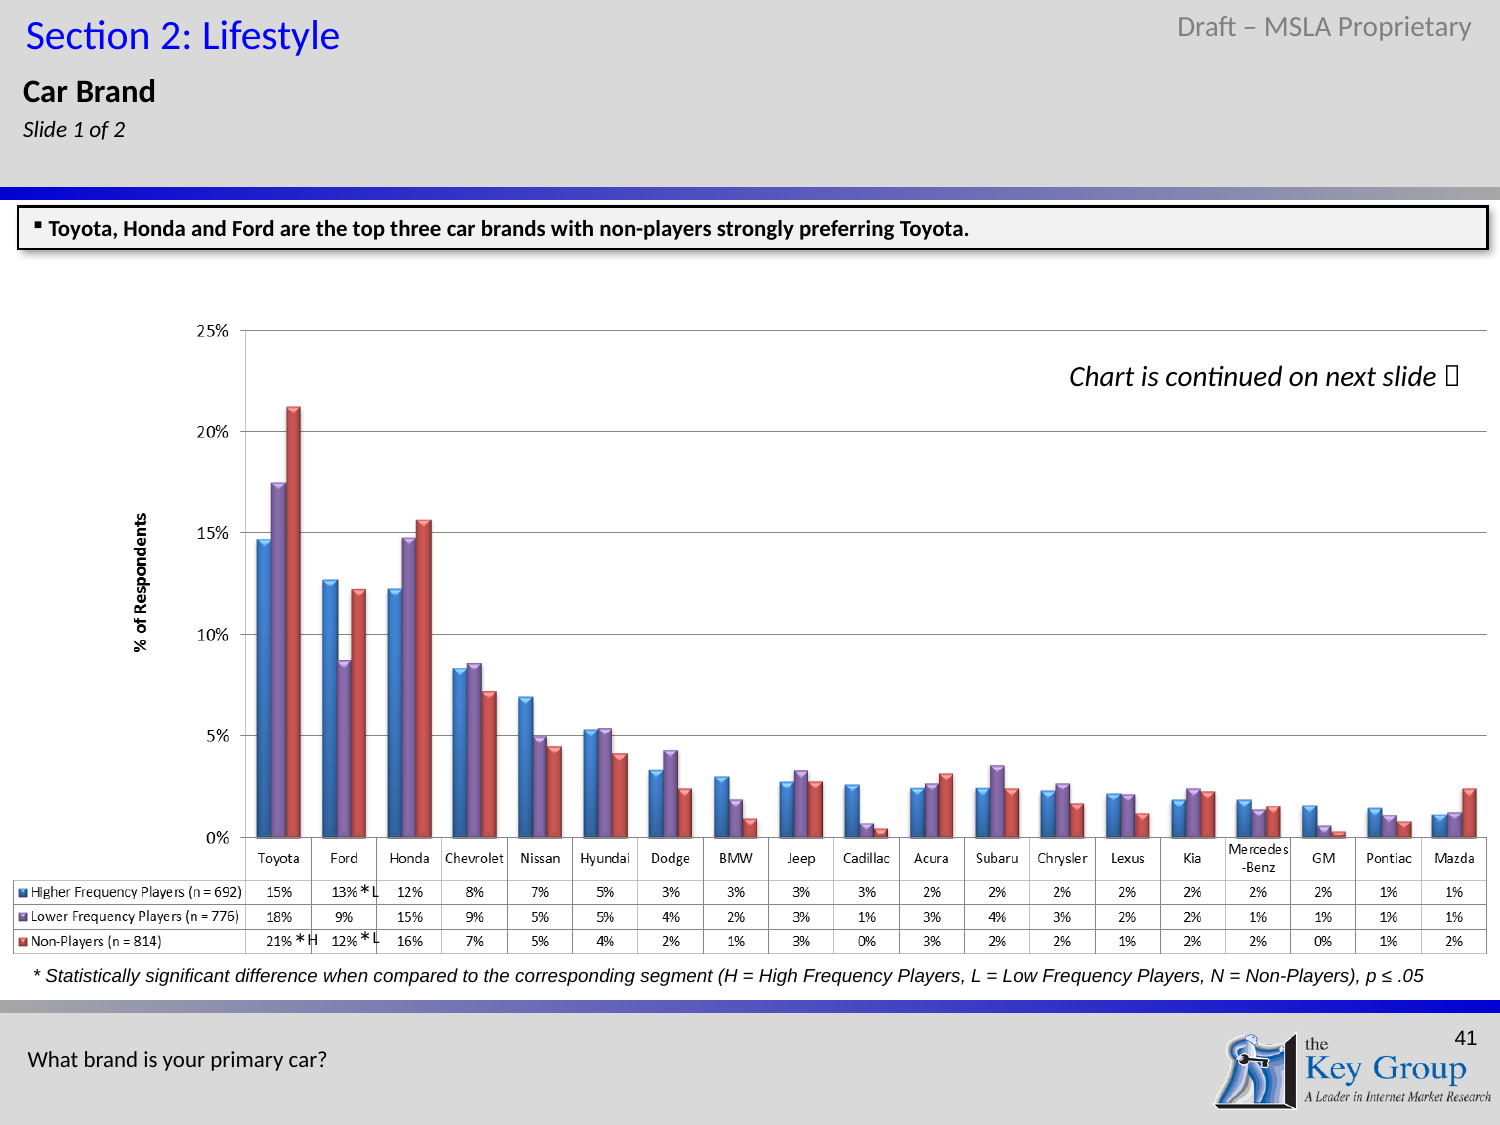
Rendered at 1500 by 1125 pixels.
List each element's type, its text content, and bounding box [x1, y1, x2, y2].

list Car Brand Slide 1 of 2 [8, 62, 1500, 150]
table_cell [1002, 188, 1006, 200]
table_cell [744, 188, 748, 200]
picture [1212, 1017, 1500, 1111]
list What brand is your primary car? [12, 1037, 1188, 1086]
list Section 2: Lifestyle [10, 0, 1500, 62]
picture [9, 309, 1497, 963]
text_box * Statistically significant difference when compared to the corresponding segment (H = High Frequency Players, L = Low Frequency Players, N = Non-Players), p ≤ .05 [0, 956, 1438, 1016]
table_cell 47% [920, 188, 925, 200]
text_box Toyota, Honda and Ford are the top three car brands with non-players strongly preferring Toyota. [18, 206, 1488, 249]
text_box Draft – MSLA Proprietary [1162, 0, 1500, 50]
